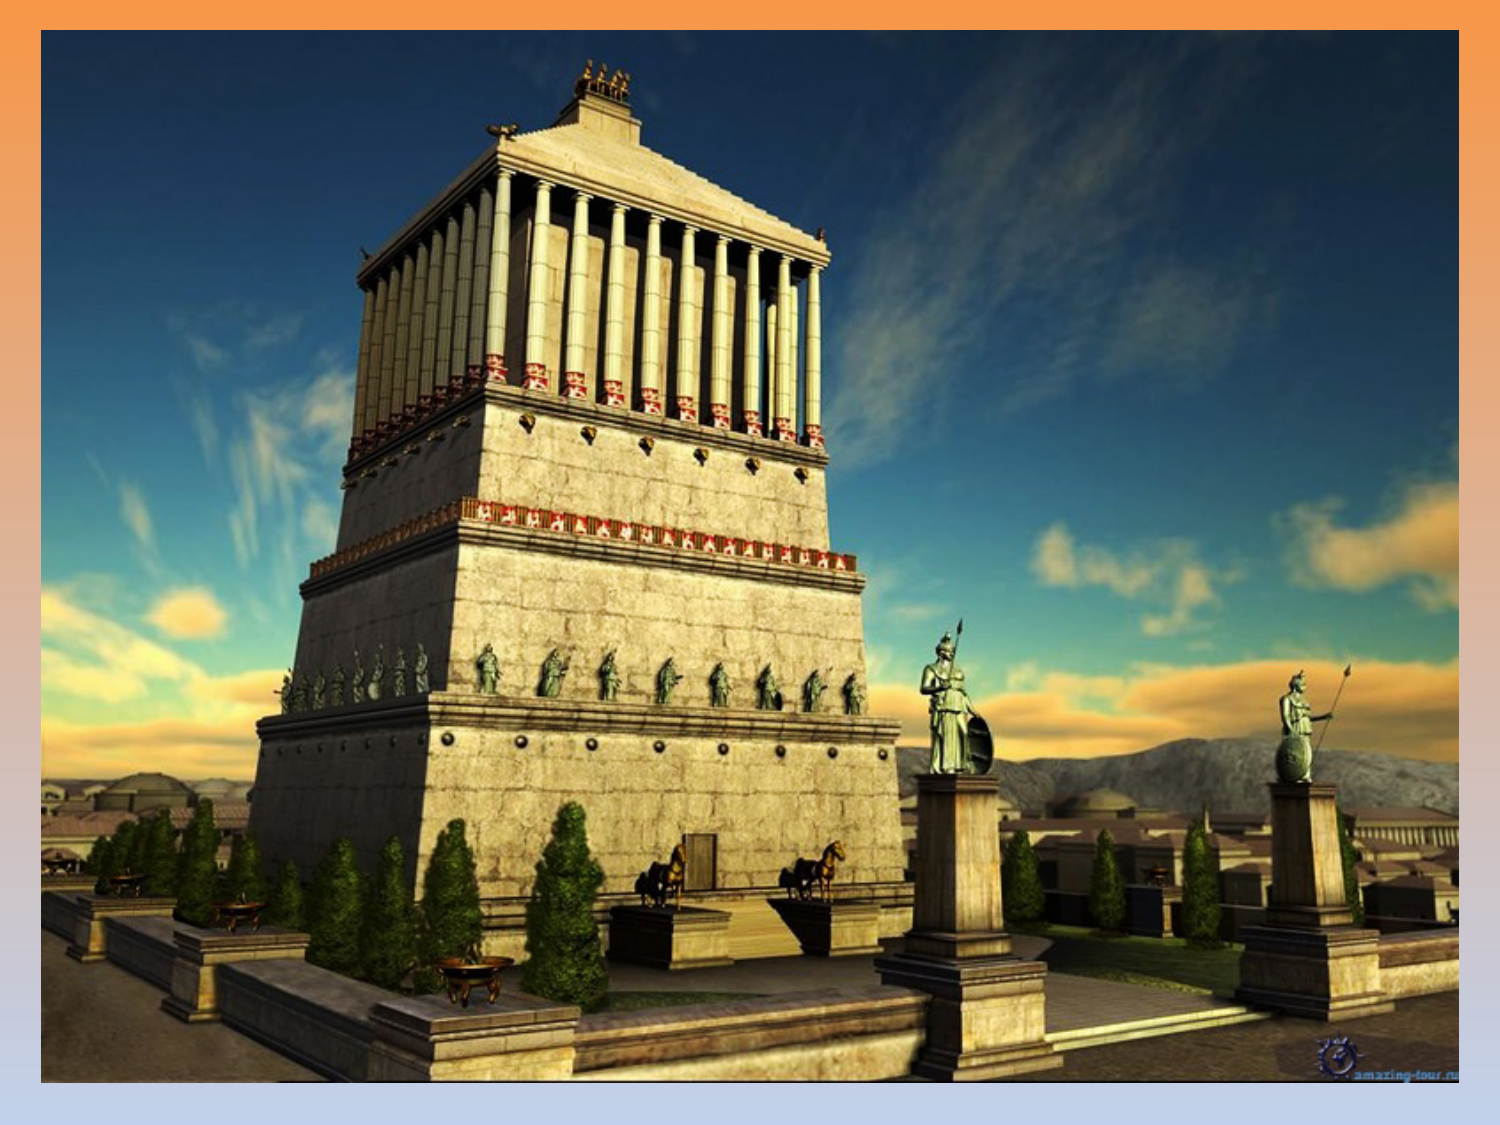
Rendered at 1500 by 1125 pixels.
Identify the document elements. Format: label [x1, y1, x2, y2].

picture [41, 30, 1459, 1083]
